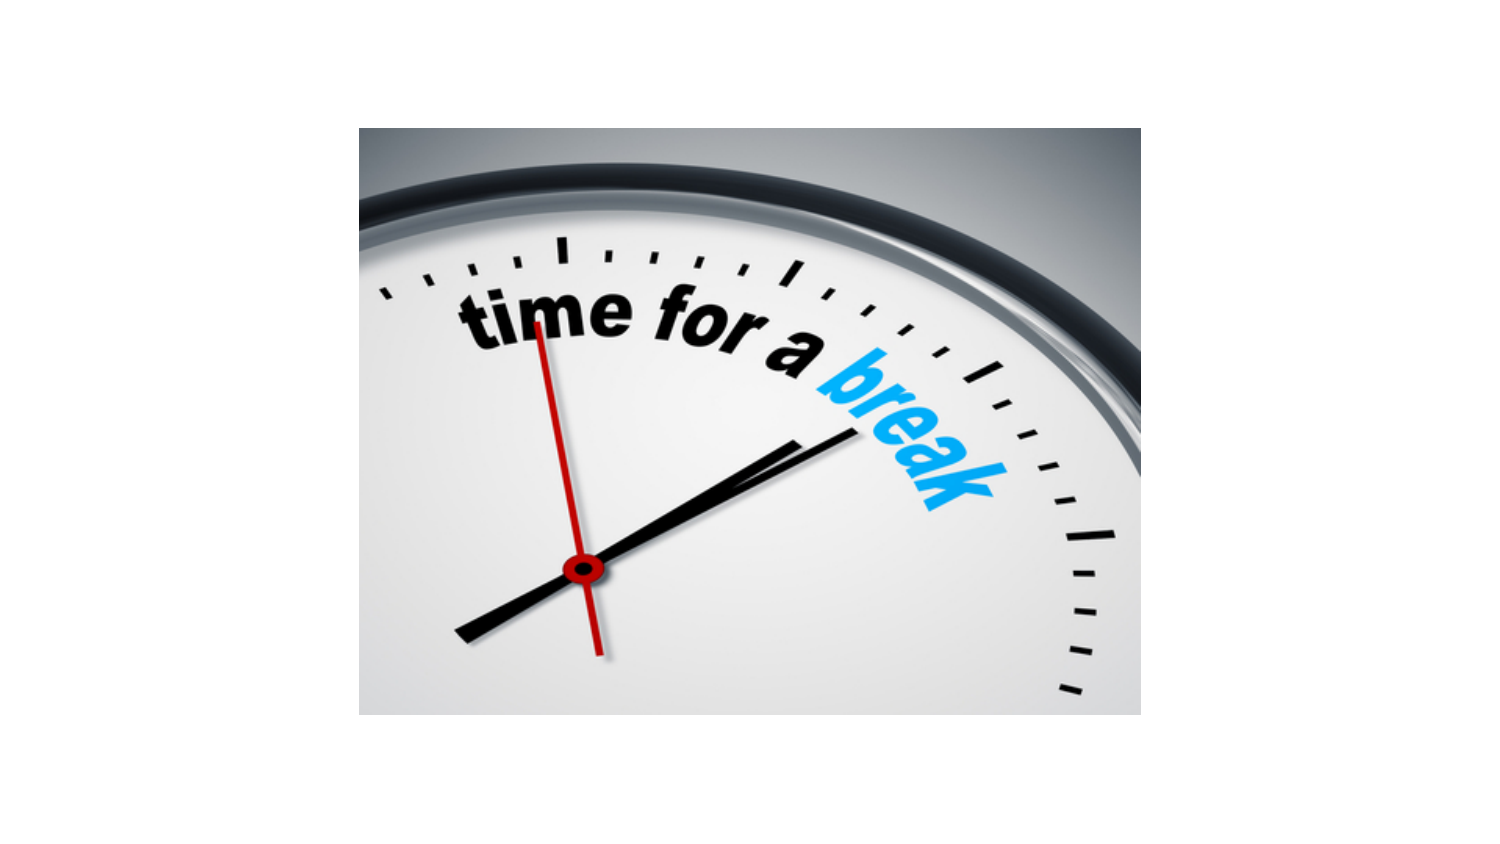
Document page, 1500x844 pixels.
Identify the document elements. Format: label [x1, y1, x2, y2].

picture [359, 128, 1141, 716]
